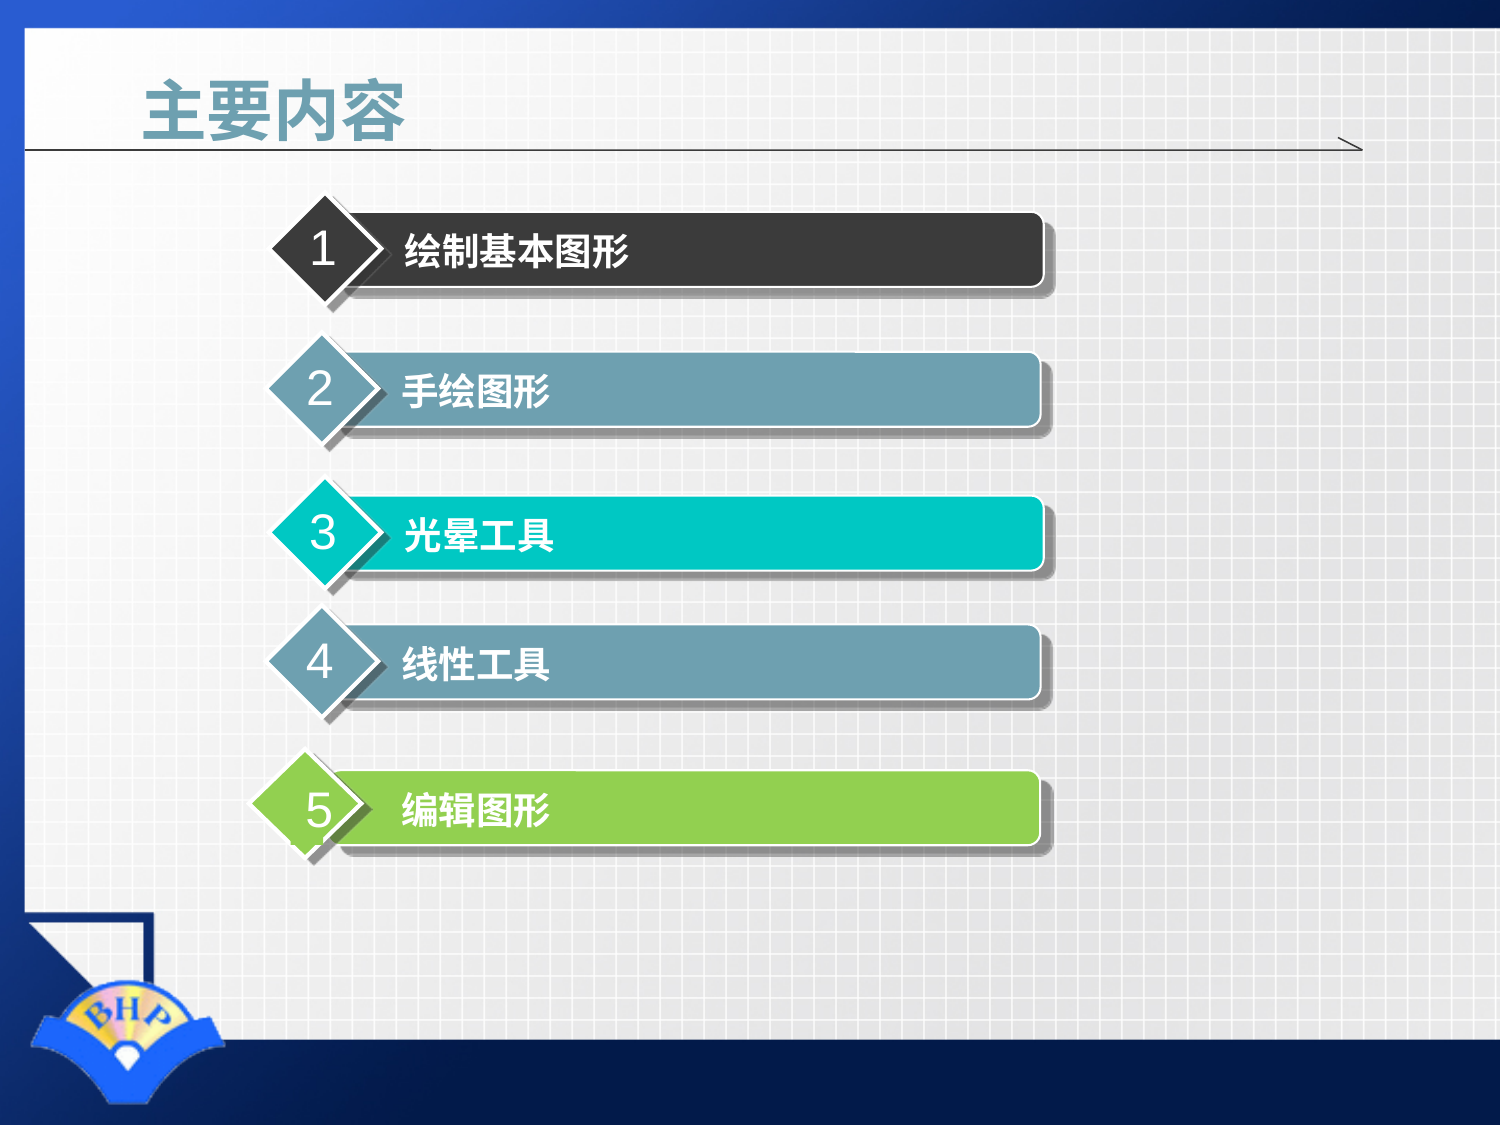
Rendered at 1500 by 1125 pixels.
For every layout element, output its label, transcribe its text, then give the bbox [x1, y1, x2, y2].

picture [0, 0, 1500, 1125]
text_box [268, 475, 1044, 589]
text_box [265, 331, 1041, 445]
title 主要内容 [125, 62, 1388, 155]
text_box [265, 604, 1041, 718]
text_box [248, 748, 1041, 859]
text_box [268, 192, 1044, 306]
